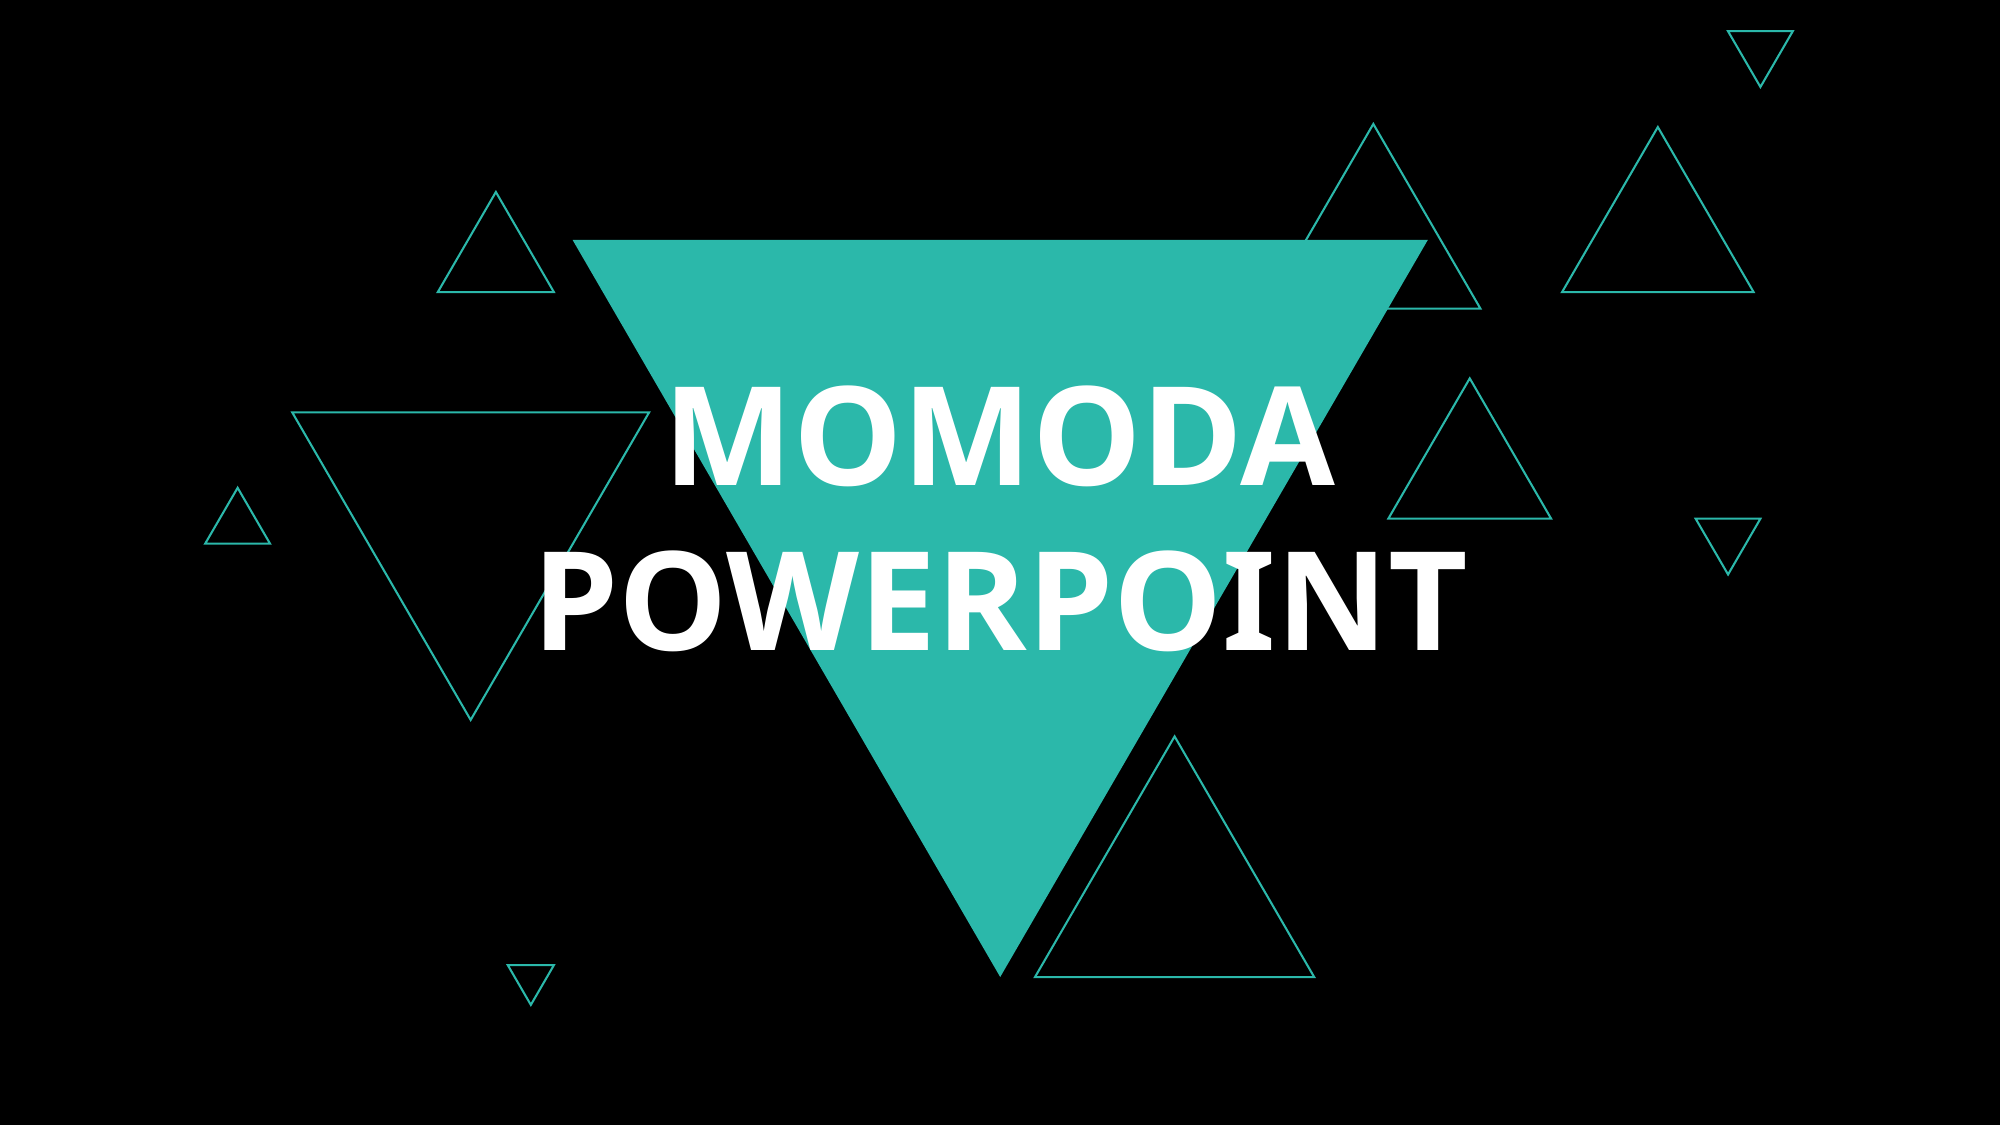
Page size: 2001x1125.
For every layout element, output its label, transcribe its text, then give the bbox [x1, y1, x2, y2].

text_box [1264, 121, 1483, 310]
text_box [1033, 734, 1317, 979]
text_box [570, 238, 1389, 340]
text_box [1560, 124, 1756, 294]
text_box [829, 685, 1171, 980]
text_box [1726, 30, 1795, 90]
text_box [449, 685, 493, 723]
text_box MOMODA POWERPOINT [207, 340, 1793, 685]
text_box [505, 964, 556, 1007]
text_box [435, 189, 556, 294]
